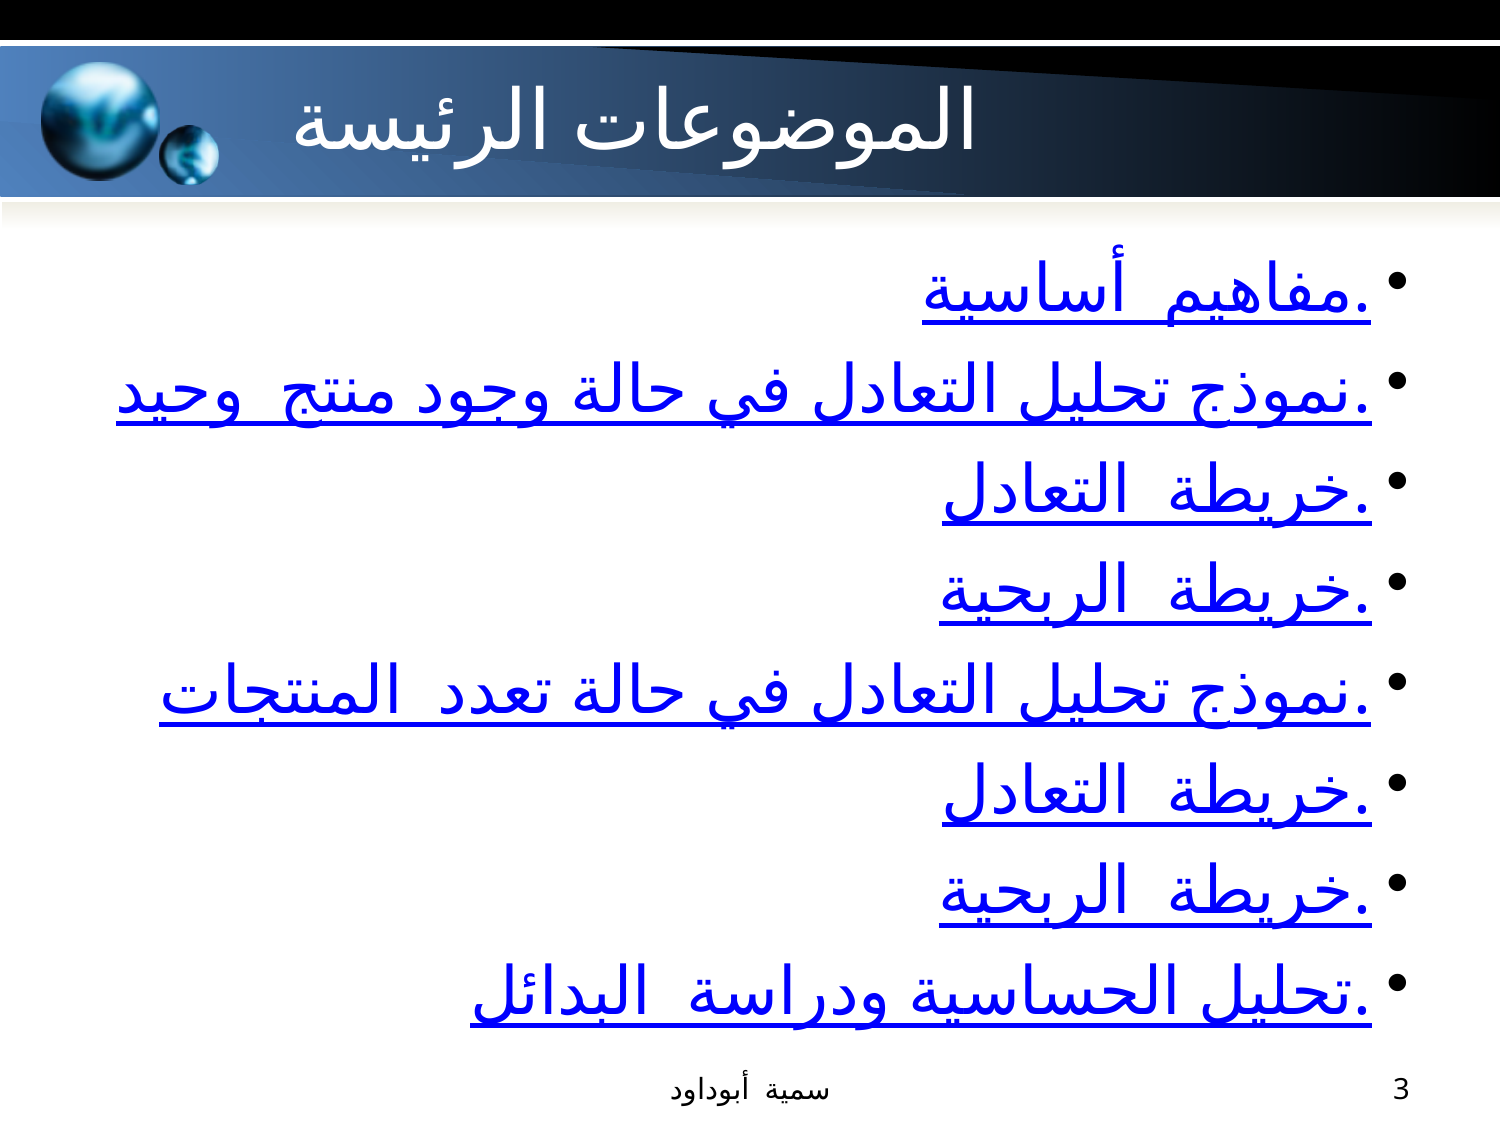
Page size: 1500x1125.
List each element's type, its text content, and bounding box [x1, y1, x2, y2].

picture [41, 62, 219, 185]
slide_number 3 [1074, 1062, 1426, 1103]
title الموضوعات الرئيسة [274, 44, 1363, 188]
footer سمية أبوداود [512, 1062, 988, 1103]
list مفاهيم أساسية. نموذج تحليل التعادل في حالة وجود منتج وحيد. خريطة التعادل. خريطة الربحية. نموذج تحليل التعادل في حالة تعدد المنتجات. خريطة التعادل. خريطة الربحية. تحليل الحساسية ودراسة البدائل. [74, 237, 1426, 1050]
